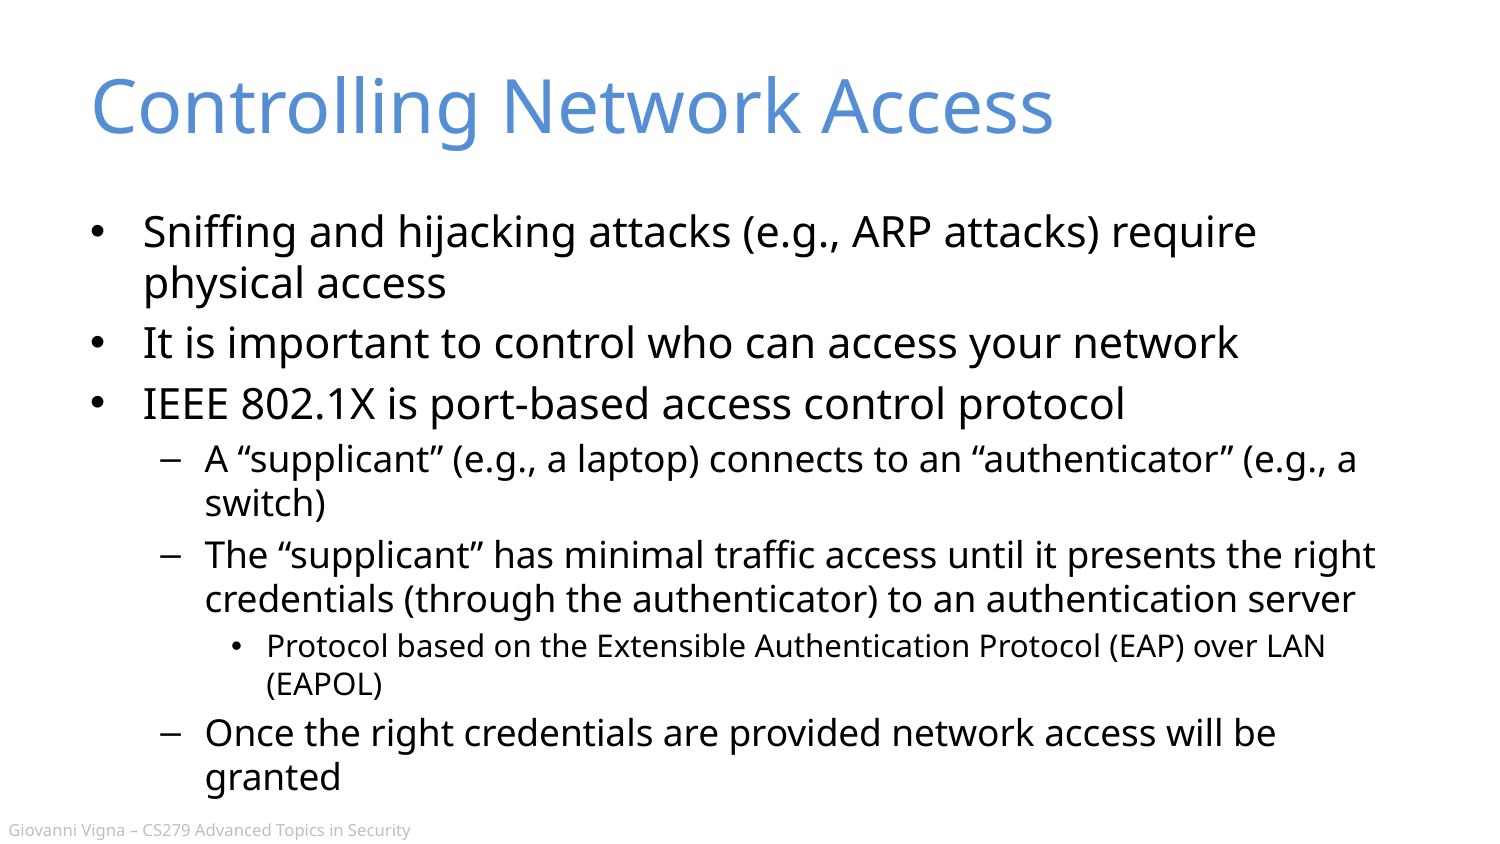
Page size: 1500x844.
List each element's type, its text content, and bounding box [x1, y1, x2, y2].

list Sniffing and hijacking attacks (e.g., ARP attacks) require physical access It is important to control who can access your network IEEE 802.1X is port-based access control protocol A “supplicant” (e.g., a laptop) connects to an “authenticator” (e.g., a switch) The “supplicant” has minimal traffic access until it presents the right credentials (through the authenticator) to an authentication server Protocol based on the Extensible Authentication Protocol (EAP) over LAN (EAPOL) Once the right credentials are provided network access will be granted [75, 196, 1425, 813]
title Controlling Network Access [75, 33, 1425, 175]
